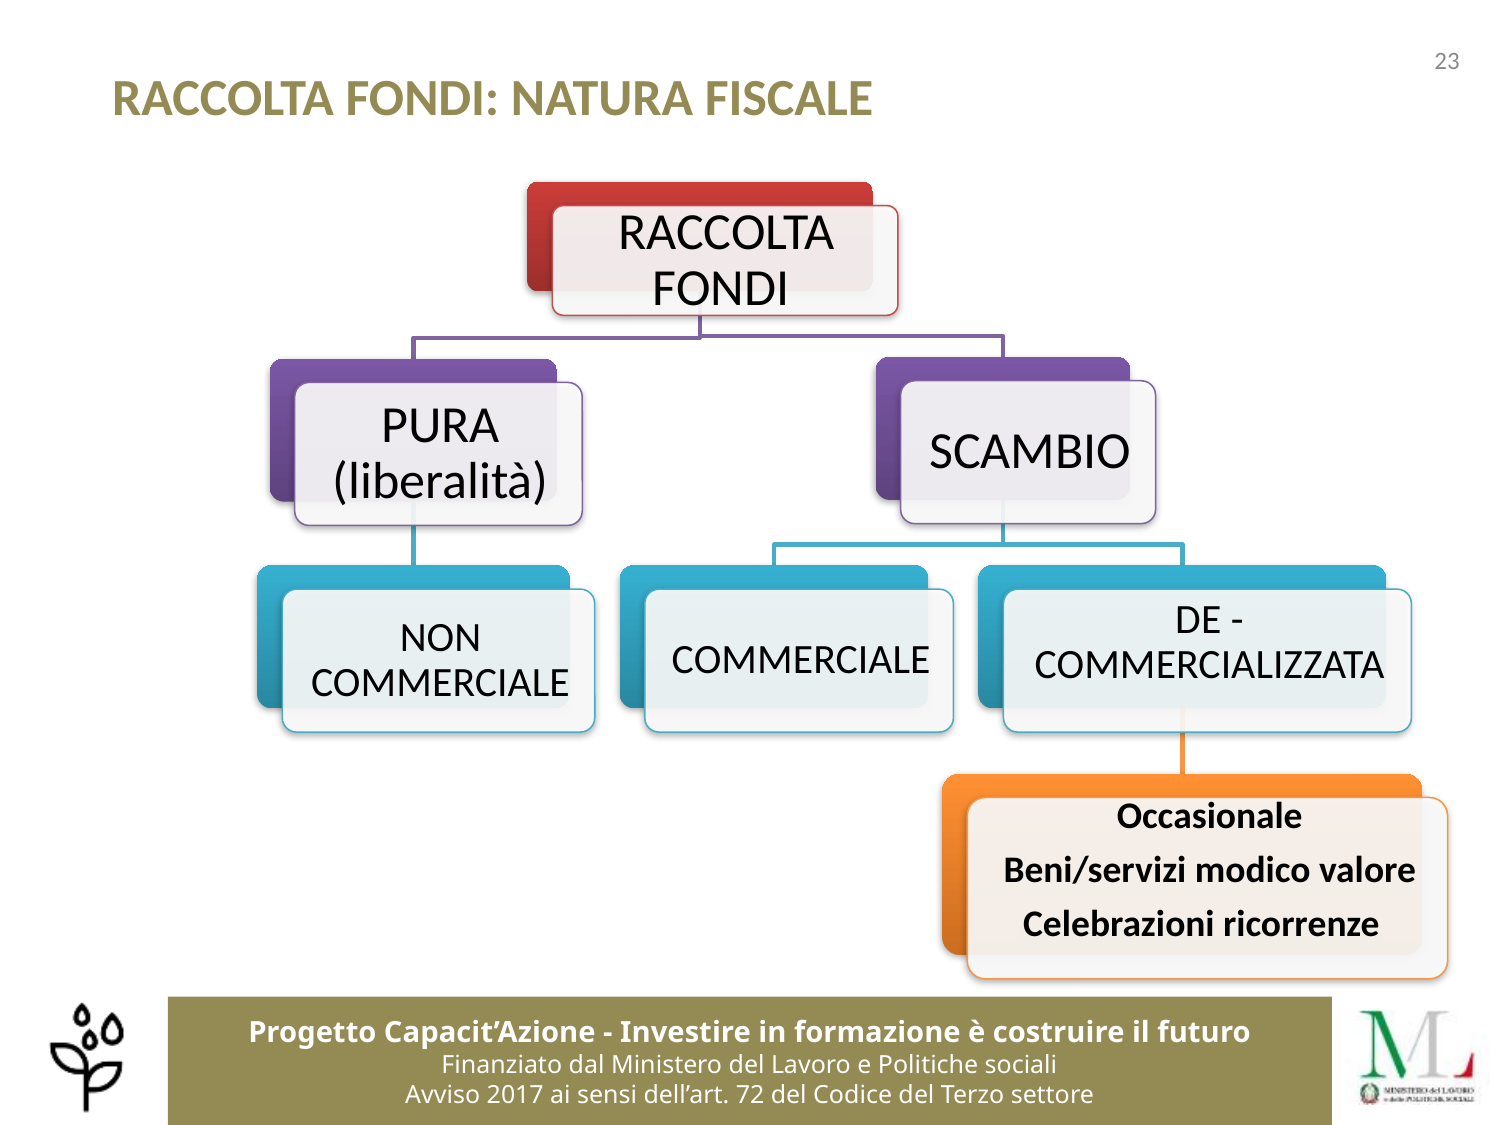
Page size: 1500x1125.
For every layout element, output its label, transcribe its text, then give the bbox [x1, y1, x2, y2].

title RACCOLTA FONDI: NATURA FISCALE [89, 59, 897, 130]
picture [47, 1002, 129, 1113]
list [256, 115, 1449, 1045]
text_box Progetto Capacit’Azione - Investire in formazione è costruire il futuro Finanziato dal Ministero del Lavoro e Politiche sociali Avviso 2017 ai sensi dell’art. 72 del Codice del Terzo settore [166, 994, 1334, 1125]
slide_number 23 [1124, 29, 1475, 90]
picture [1345, 1009, 1491, 1106]
